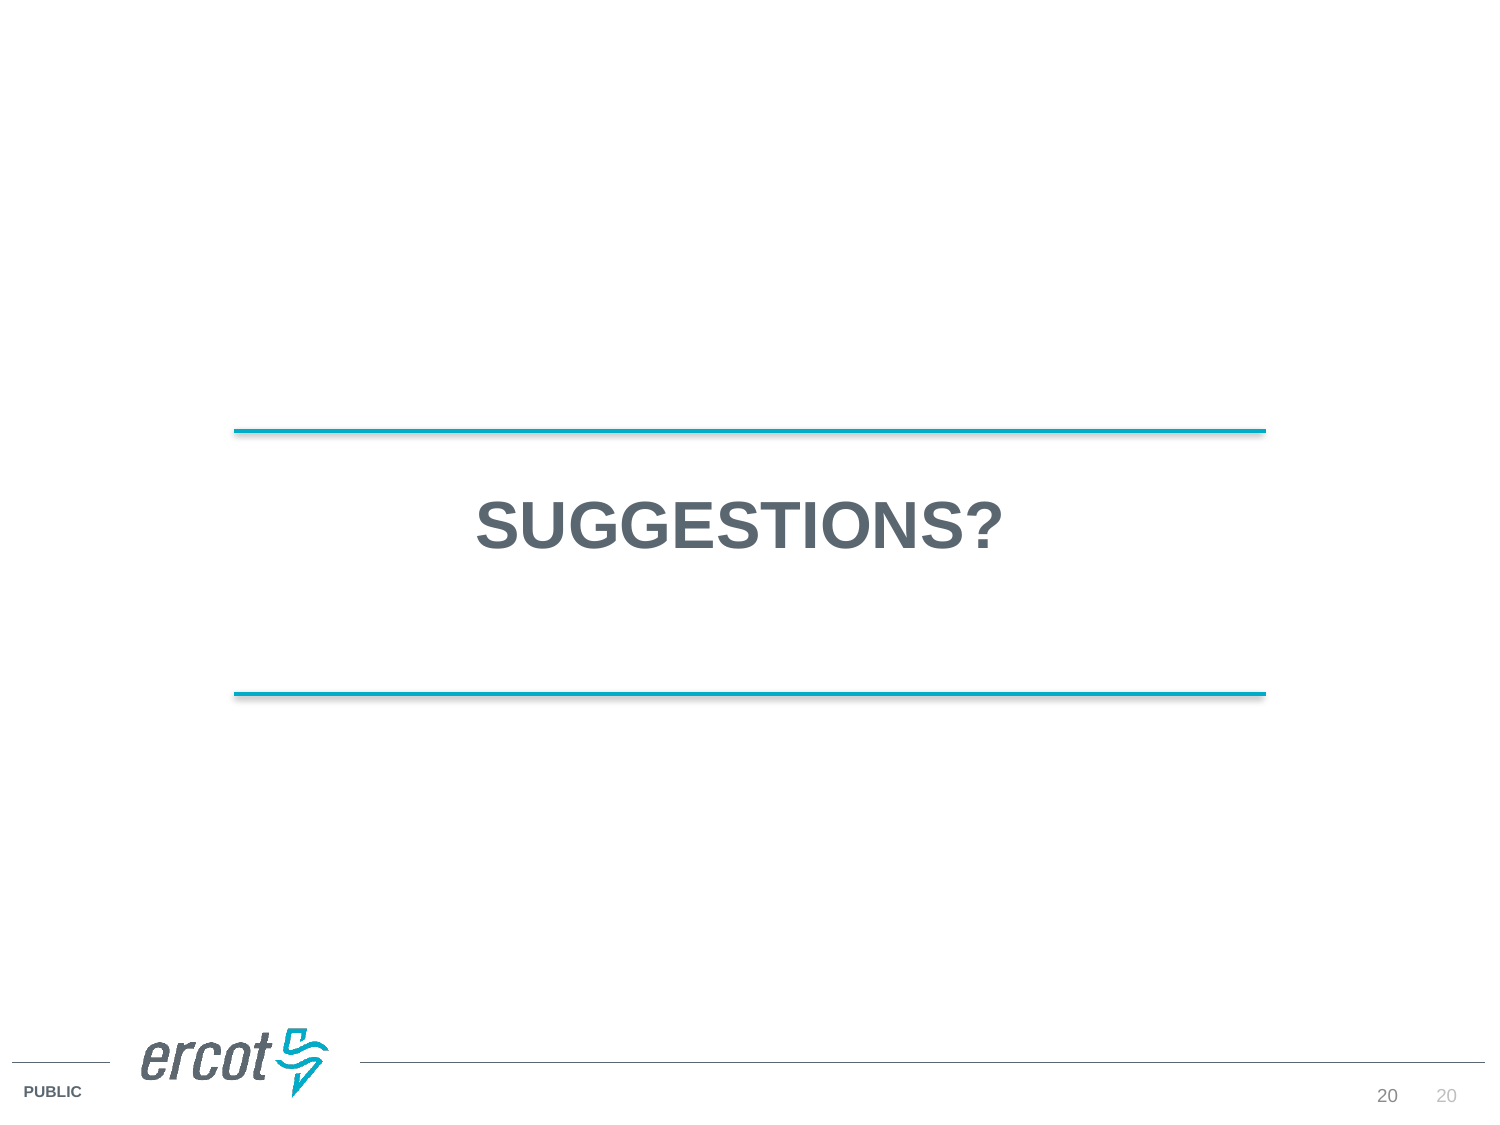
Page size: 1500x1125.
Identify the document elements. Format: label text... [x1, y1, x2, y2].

slide_number 20 [1350, 1077, 1425, 1113]
picture [137, 1024, 332, 1100]
list Suggestions? [234, 474, 1266, 638]
